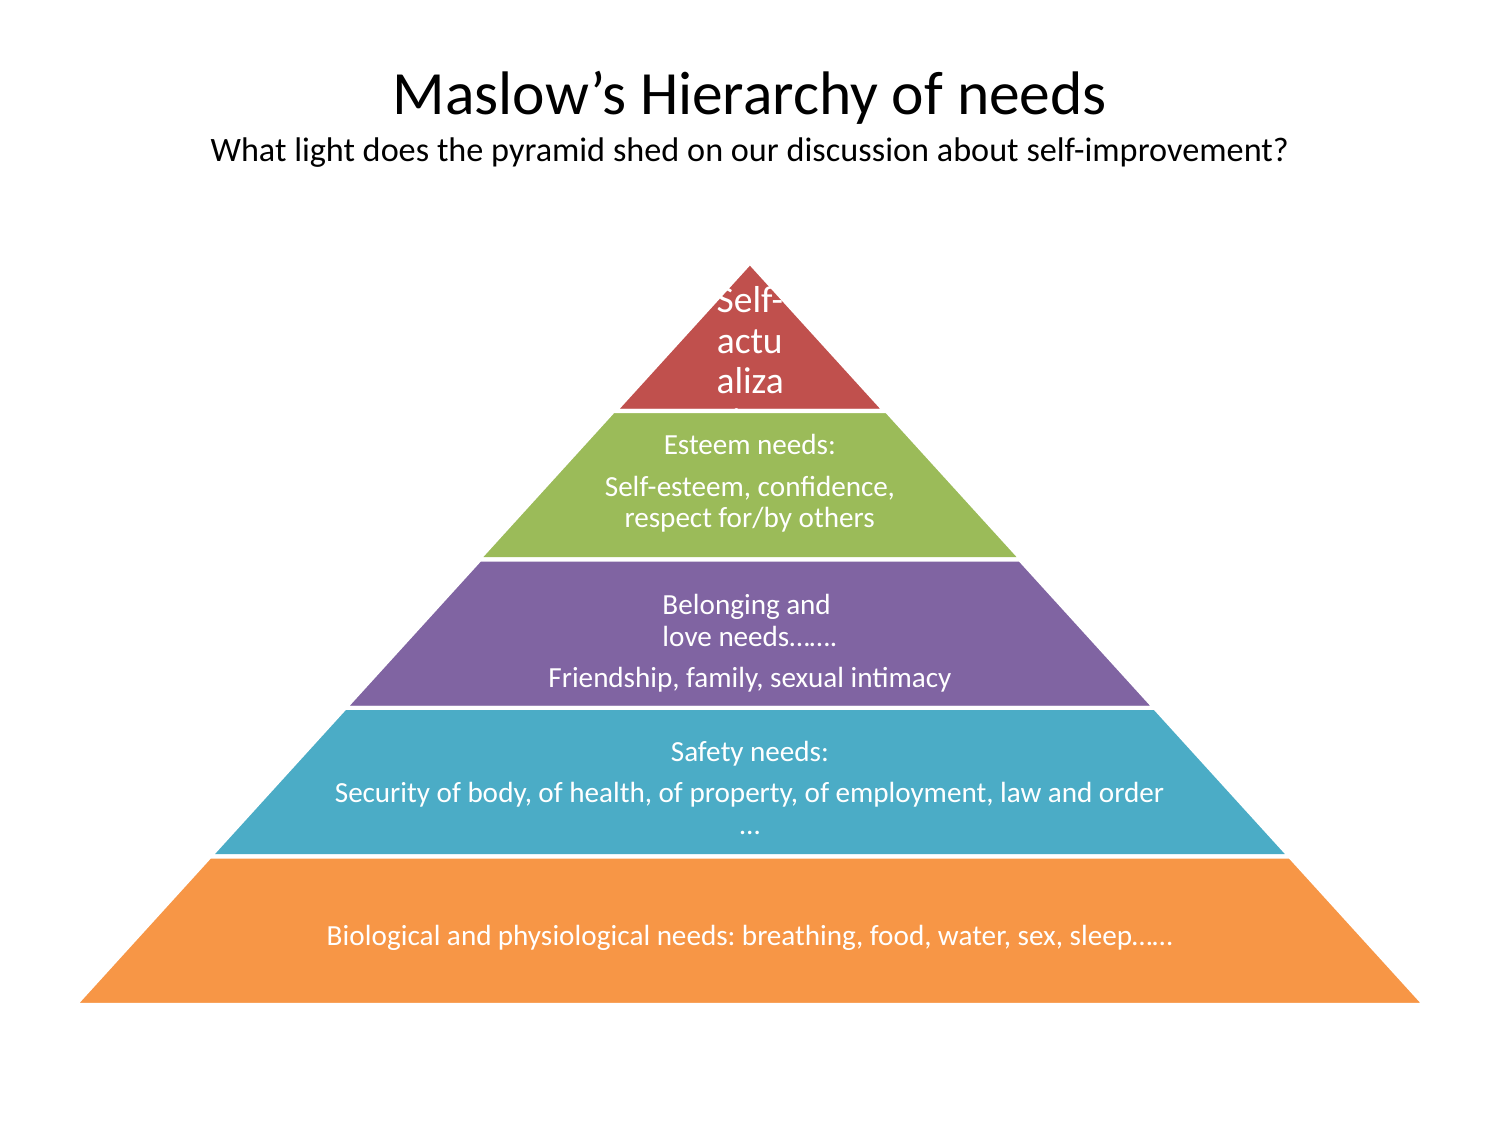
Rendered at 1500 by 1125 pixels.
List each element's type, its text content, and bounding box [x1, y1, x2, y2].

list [74, 262, 1426, 1006]
title Maslow’s Hierarchy of needs What light does the pyramid shed on our discussion about self-improvement? [75, 45, 1425, 176]
